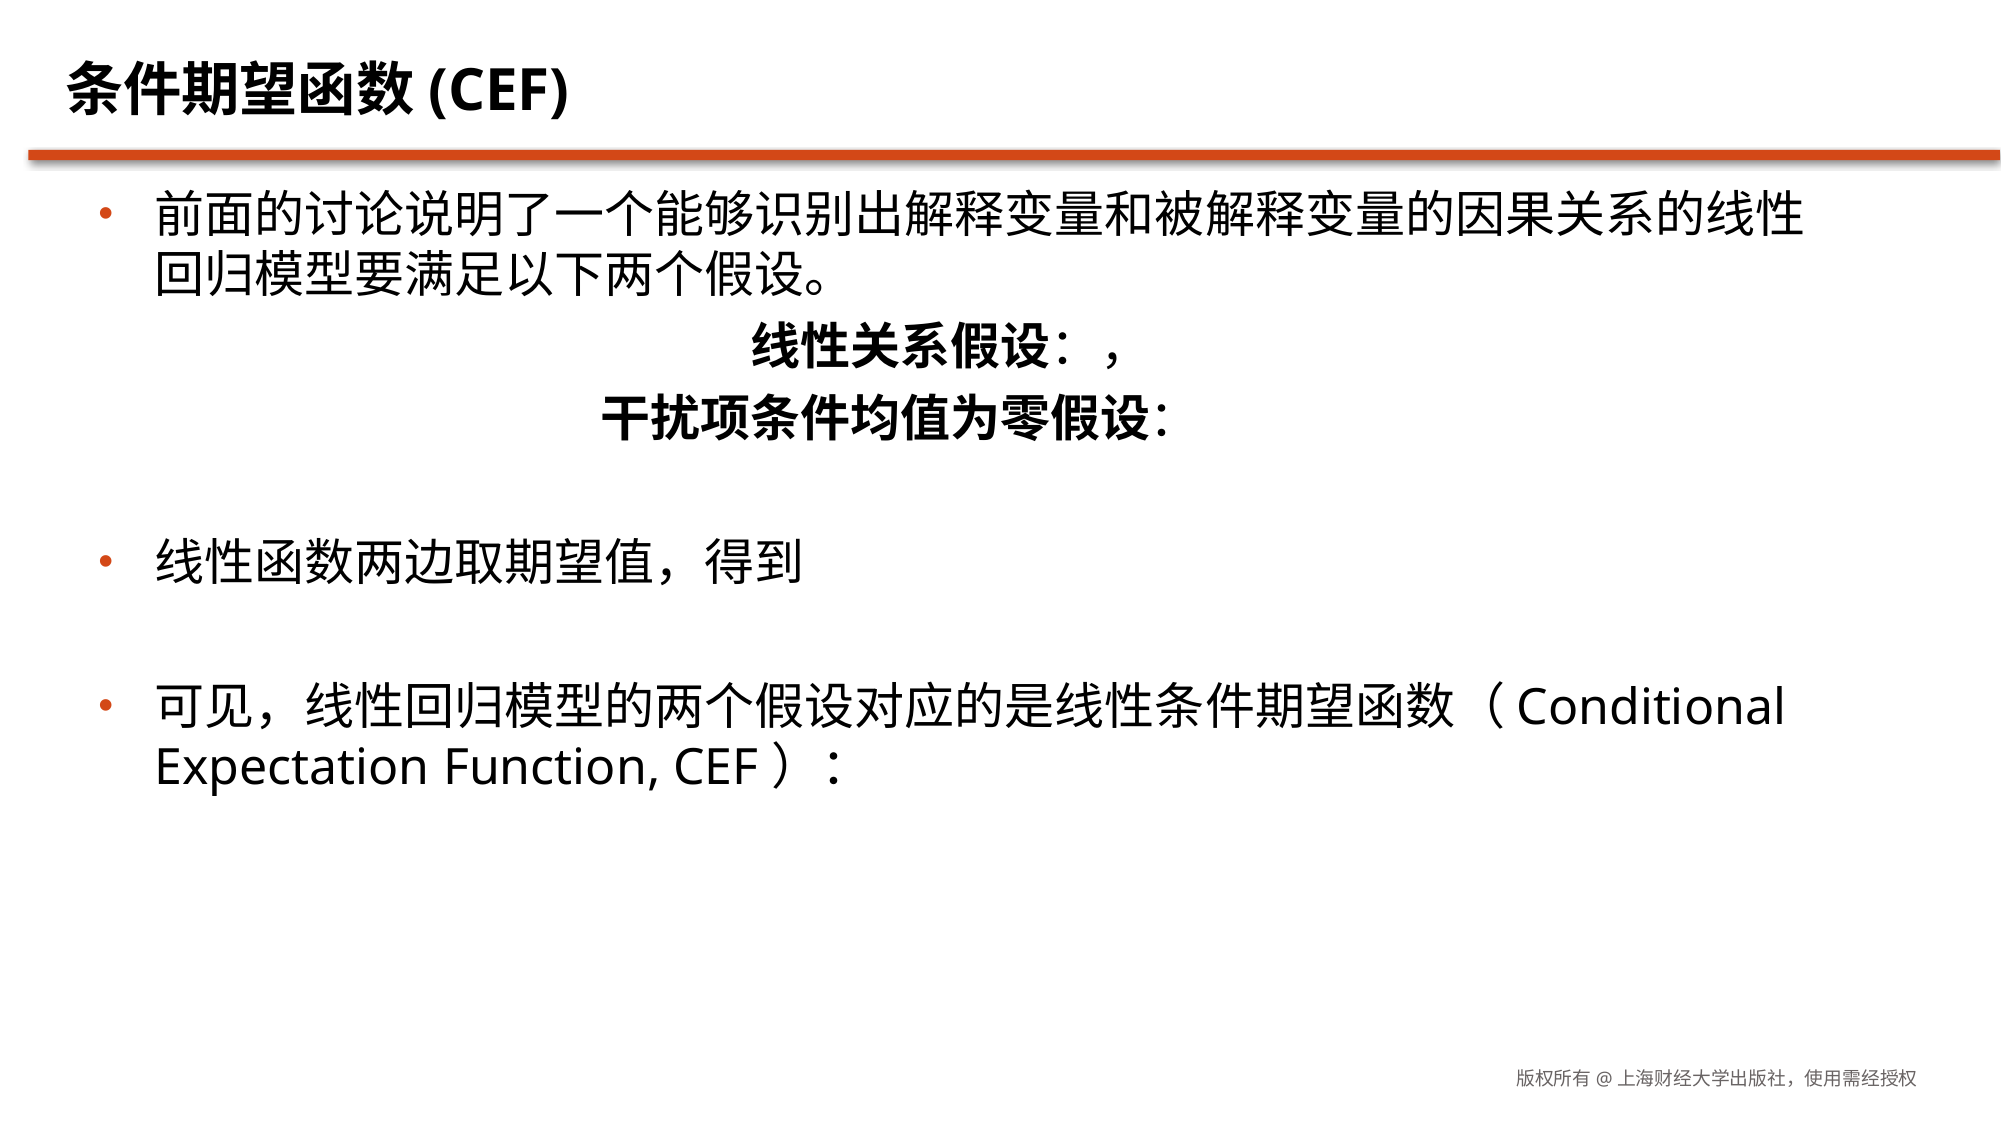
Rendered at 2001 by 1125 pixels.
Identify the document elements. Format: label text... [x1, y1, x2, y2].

footer 版权所有@上海财经大学出版社，使用需经授权 [1483, 1046, 1950, 1109]
title 条件期望函数(CEF) [50, 50, 1825, 138]
